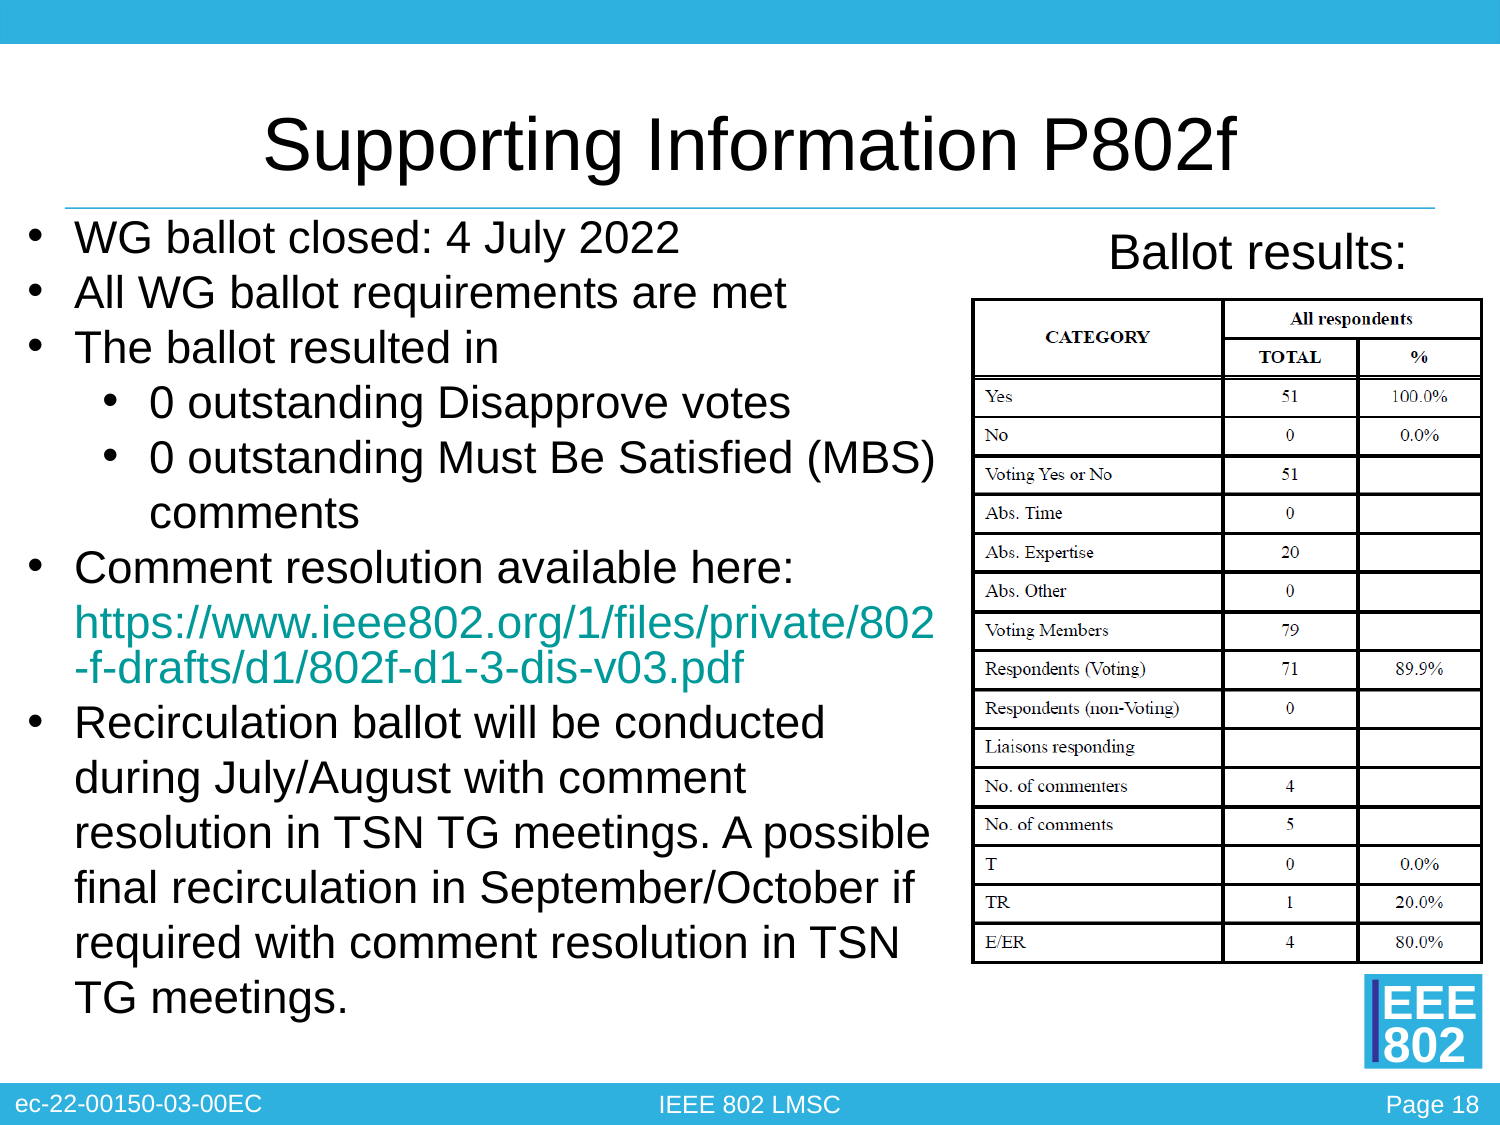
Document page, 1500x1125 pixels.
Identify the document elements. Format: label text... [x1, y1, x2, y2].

text_box WG ballot closed: 4 July 2022 All WG ballot requirements are met The ballot resulted in 0 outstanding Disapprove votes 0 outstanding Must Be Satisfied (MBS) comments Comment resolution available here: https://www.ieee802.org/1/files/private/802-f-drafts/d1/802f-d1-3-dis-v03.pdf Recirculation ballot will be conducted during July/August with comment resolution in TSN TG meetings. A possible final recirculation in September/October if required with comment resolution in TSN TG meetings. [12, 199, 963, 985]
picture [967, 294, 1487, 967]
text_box Ballot results: [1093, 211, 1423, 287]
title Supporting Information P802f [75, 75, 1425, 205]
